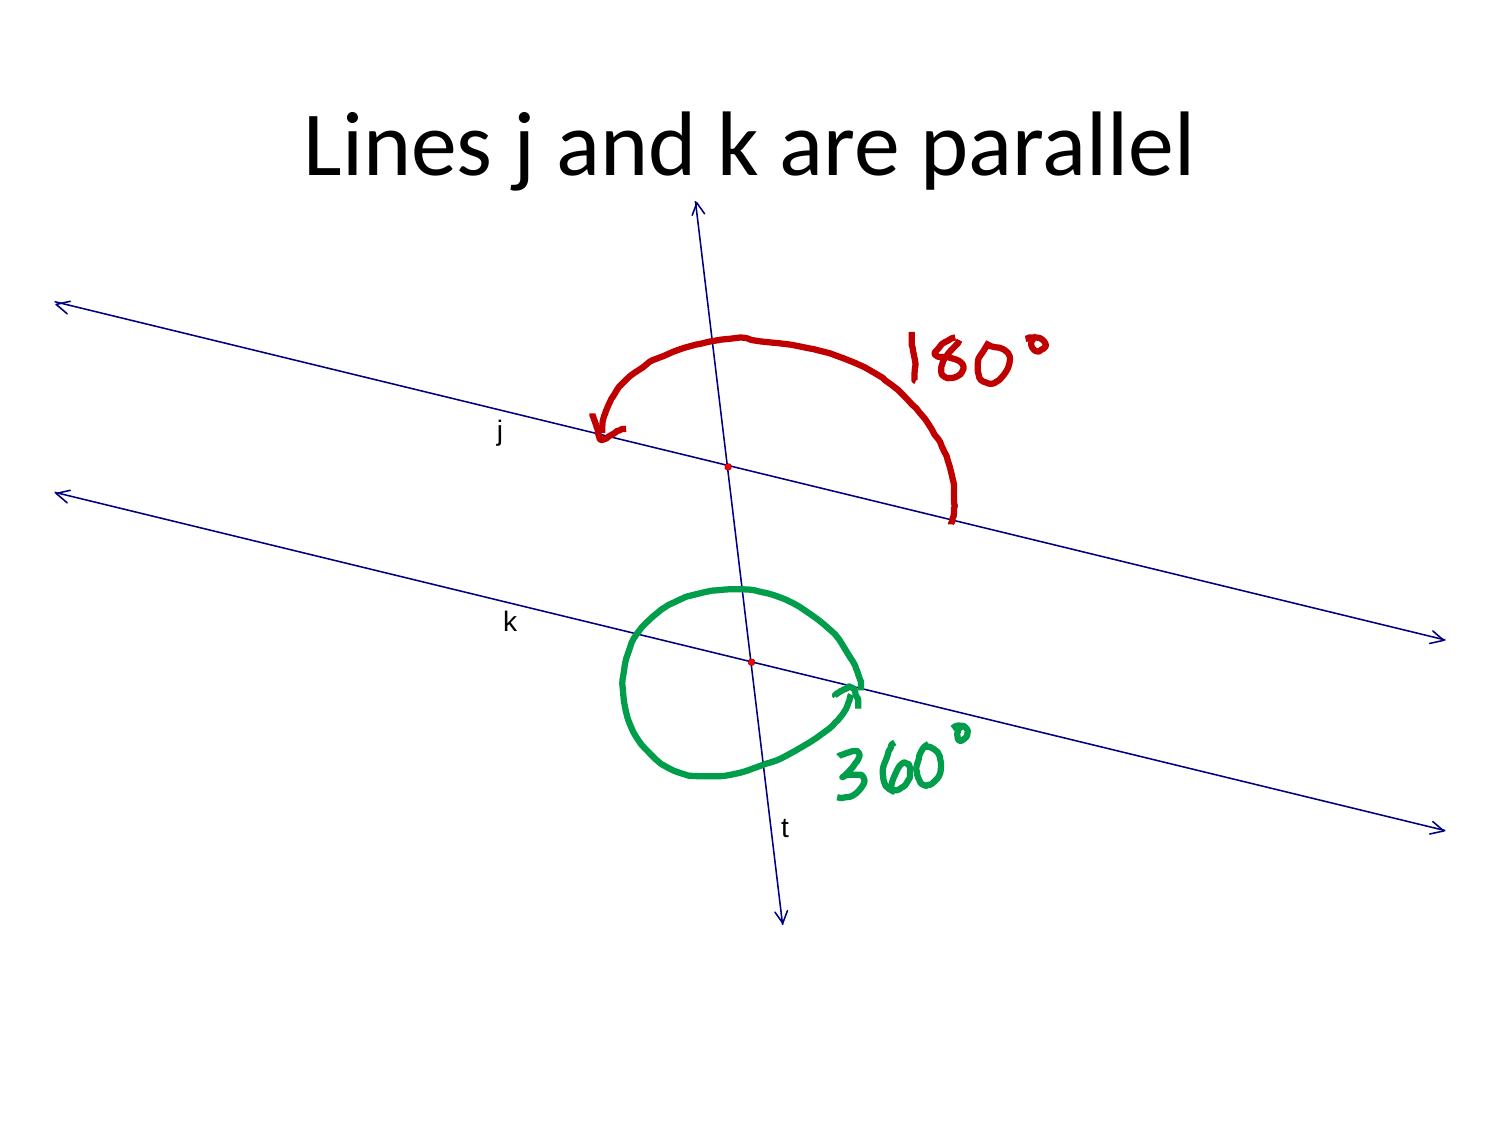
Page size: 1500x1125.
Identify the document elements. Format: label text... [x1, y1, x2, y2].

title Lines j and k are parallel [75, 45, 1425, 199]
picture [54, 200, 1446, 925]
